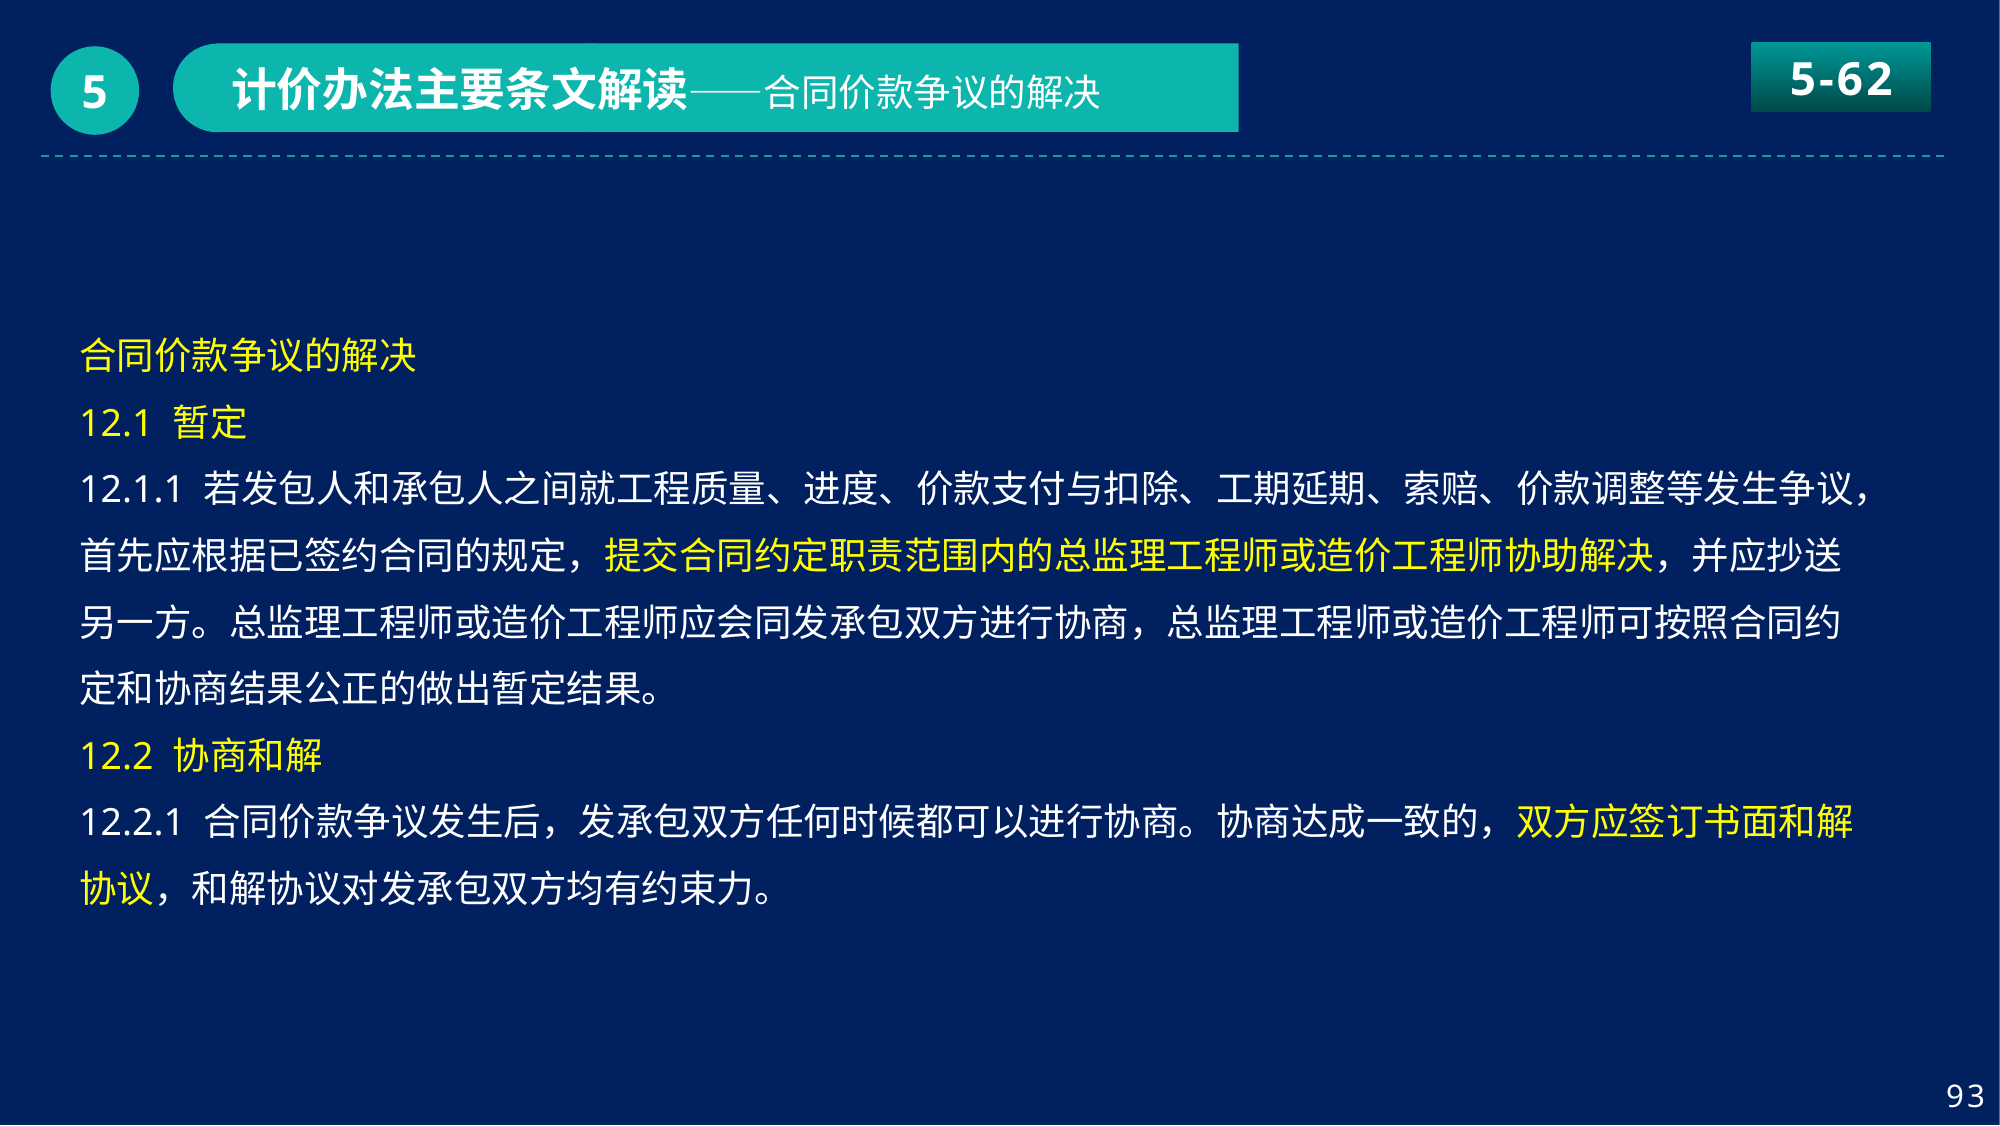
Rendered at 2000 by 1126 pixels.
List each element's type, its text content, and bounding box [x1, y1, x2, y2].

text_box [40, 43, 1950, 157]
text_box 合同价款争议的解决 12.1 暂定 12.1.1 若发包人和承包人之间就工程质量、进度、价款支付与扣除、工期延期、索赔、价款调整等发生争议，首先应根据已签约合同的规定，提交合同约定职责范围内的总监理工程师或造价工程师协助解决，并应抄送另一方。总监理工程师或造价工程师应会同发承包双方进行协商，总监理工程师或造价工程师可按照合同约定和协商结果公正的做出暂定结果。 12.2 协商和解 12.2.1 合同价款争议发生后，发承包双方任何时候都可以进行协商。协商达成一致的，双方应签订书面和解协议，和解协议对发承包双方均有约束力。 [64, 303, 1893, 917]
text_box 93 [1905, 1065, 2000, 1126]
